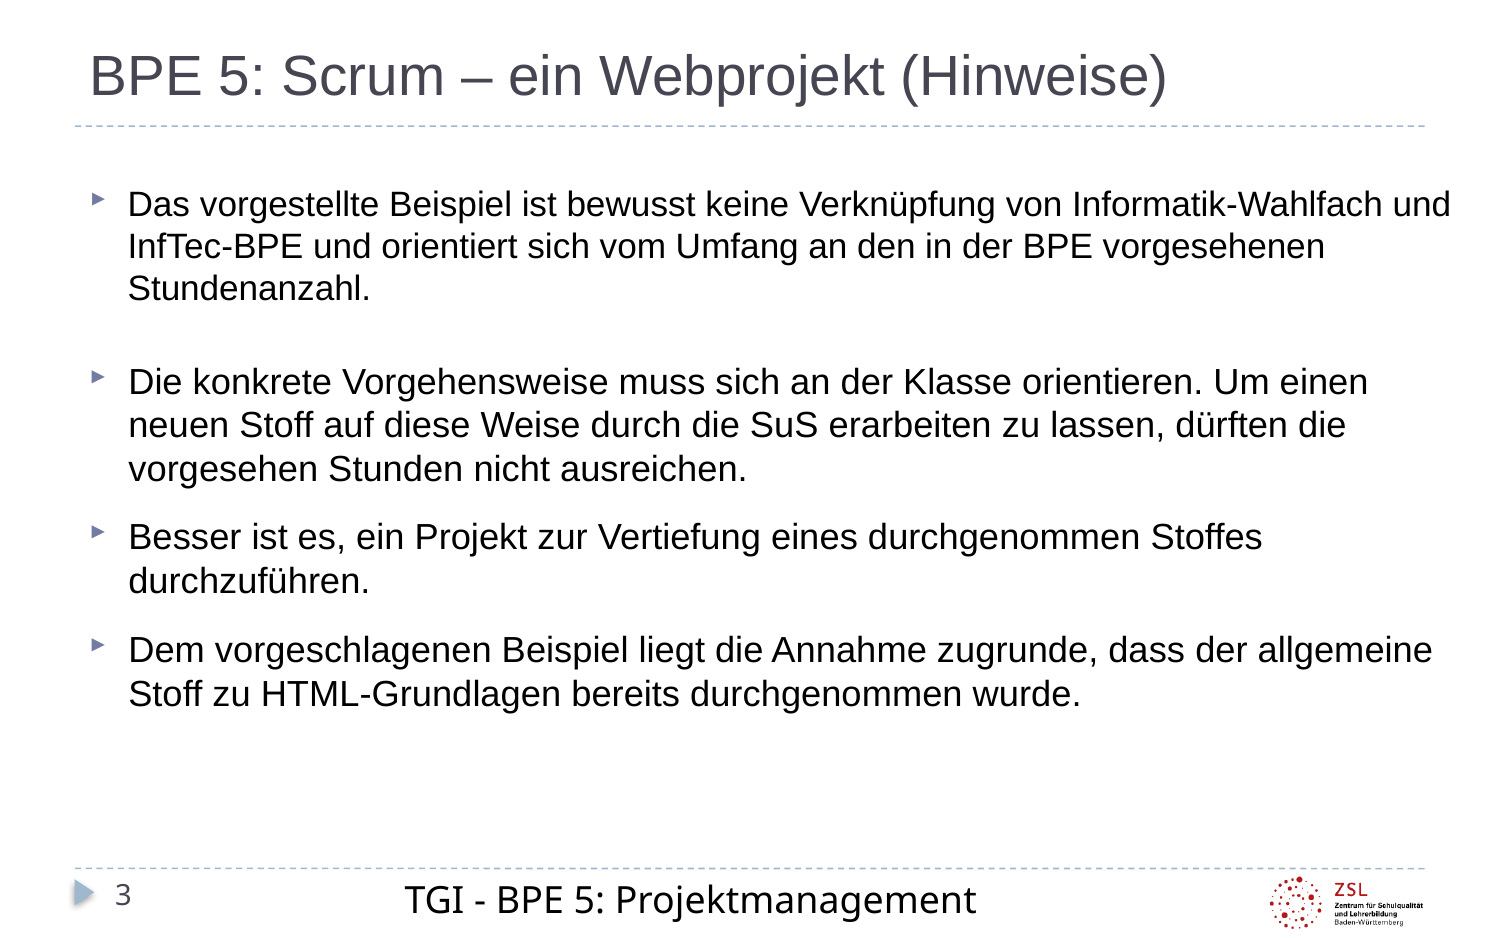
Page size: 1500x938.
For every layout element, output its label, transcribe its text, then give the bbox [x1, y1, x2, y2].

list Das vorgestellte Beispiel ist bewusst keine Verknüpfung von Informatik-Wahlfach und InfTec-BPE und orientiert sich vom Umfang an den in der BPE vorgesehenen Stundenanzahl. [75, 173, 1471, 316]
picture [1269, 875, 1424, 930]
slide_number 3 [100, 868, 336, 919]
title BPE 5: Scrum – ein Webprojekt (Hinweise) [75, 31, 1425, 115]
footer TGI - BPE 5: Projektmanagement [336, 868, 1046, 919]
text_box Die konkrete Vorgehensweise muss sich an der Klasse orientieren. Um einen neuen Stoff auf diese Weise durch die SuS erarbeiten zu lassen, dürften die vorgesehen Stunden nicht ausreichen. Besser ist es, ein Projekt zur Vertiefung eines durchgenommen Stoffes durchzuführen. Dem vorgeschlagenen Beispiel liegt die Annahme zugrunde, dass der allgemeine Stoff zu HTML-Grundlagen bereits durchgenommen wurde. [74, 350, 1471, 724]
